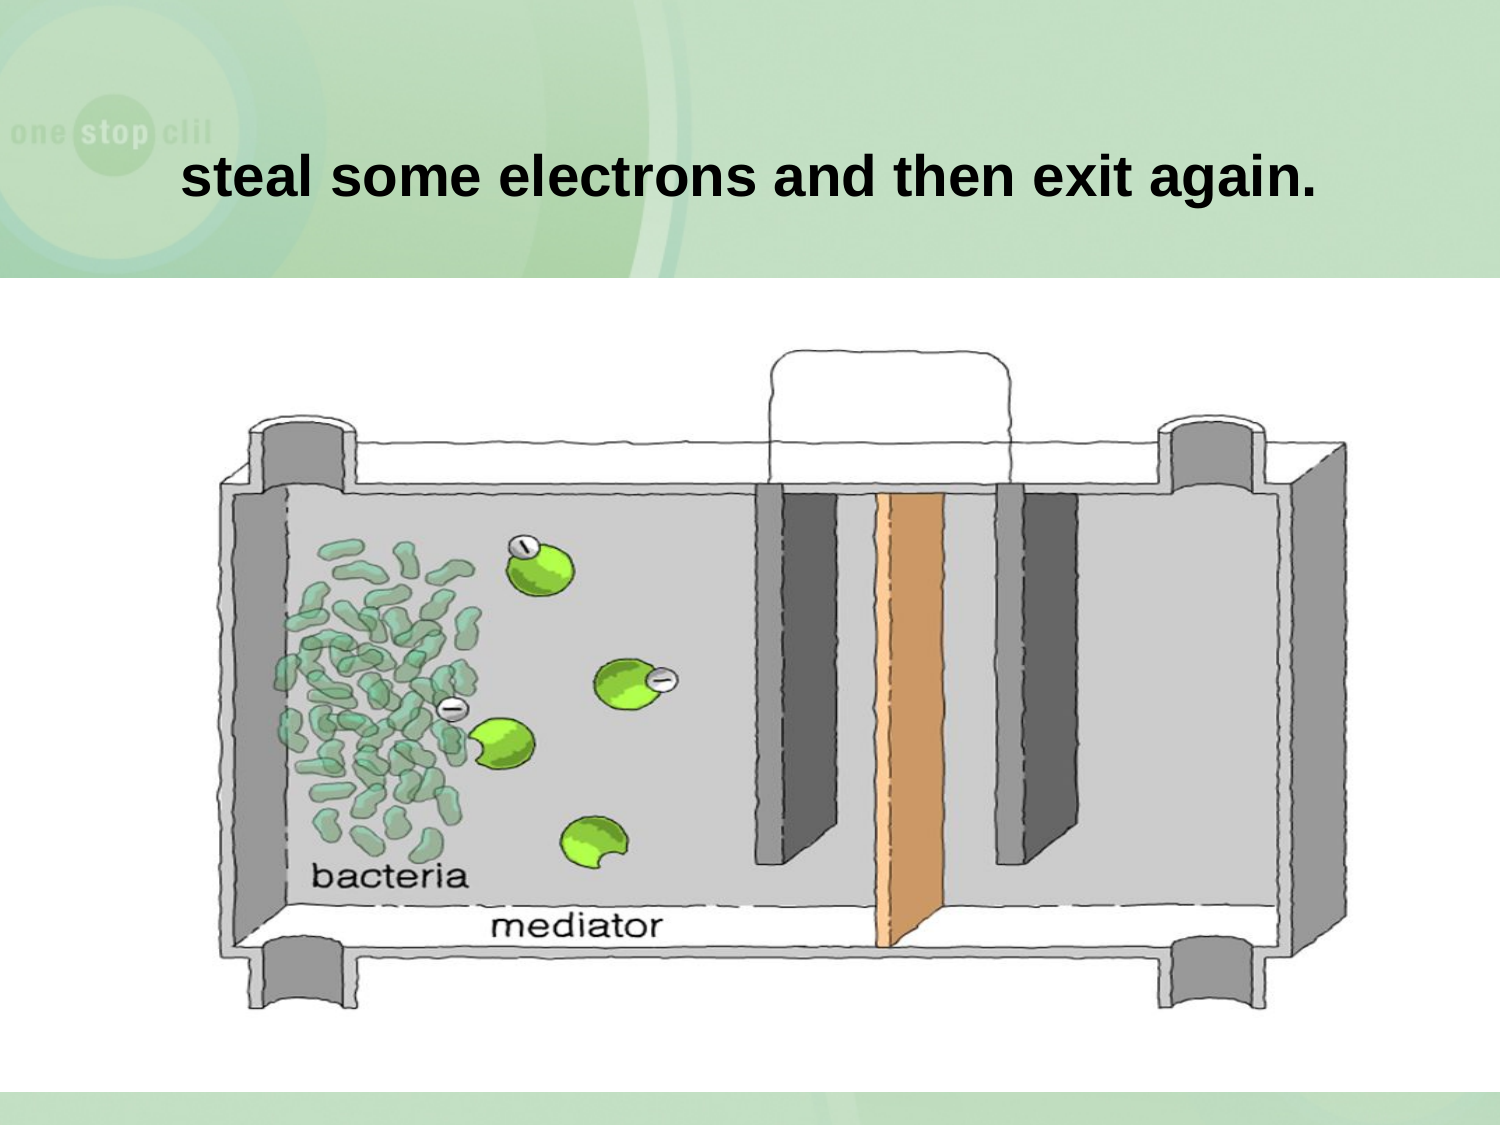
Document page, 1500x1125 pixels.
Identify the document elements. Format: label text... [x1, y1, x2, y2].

picture [0, 0, 1500, 1125]
title steal some electrons and then exit again. [75, 79, 1425, 268]
